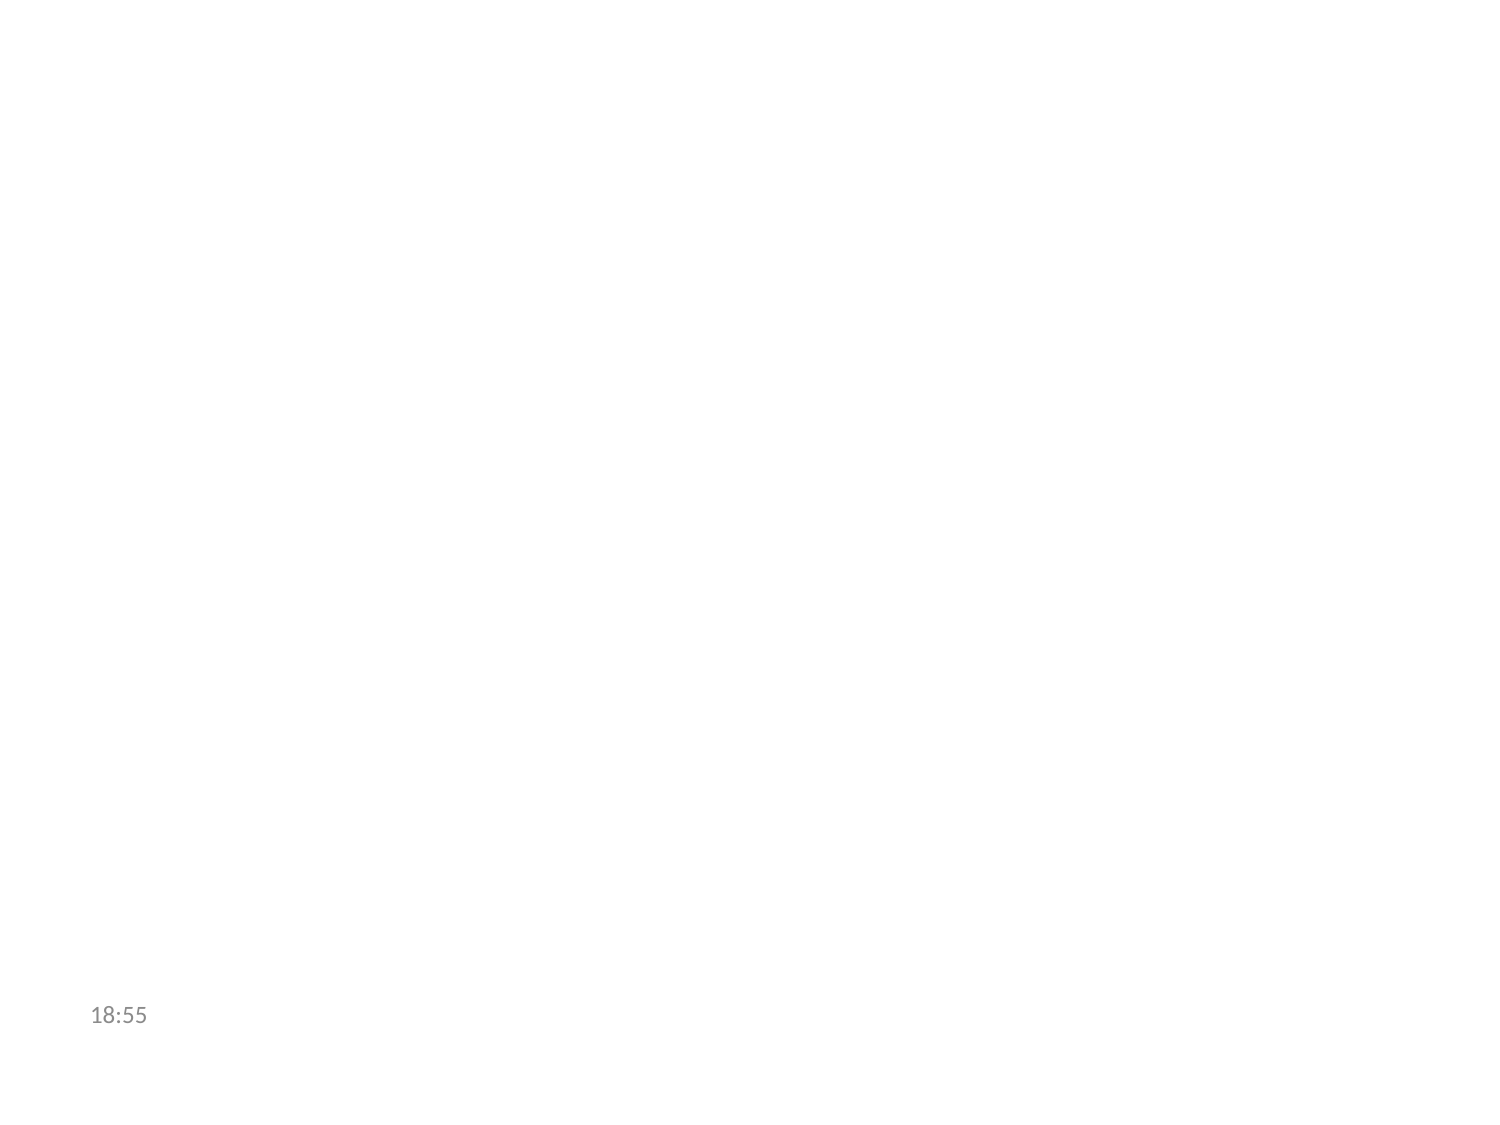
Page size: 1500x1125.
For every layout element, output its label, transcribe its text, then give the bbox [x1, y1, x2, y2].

text_box 15:35 [75, 983, 425, 1044]
